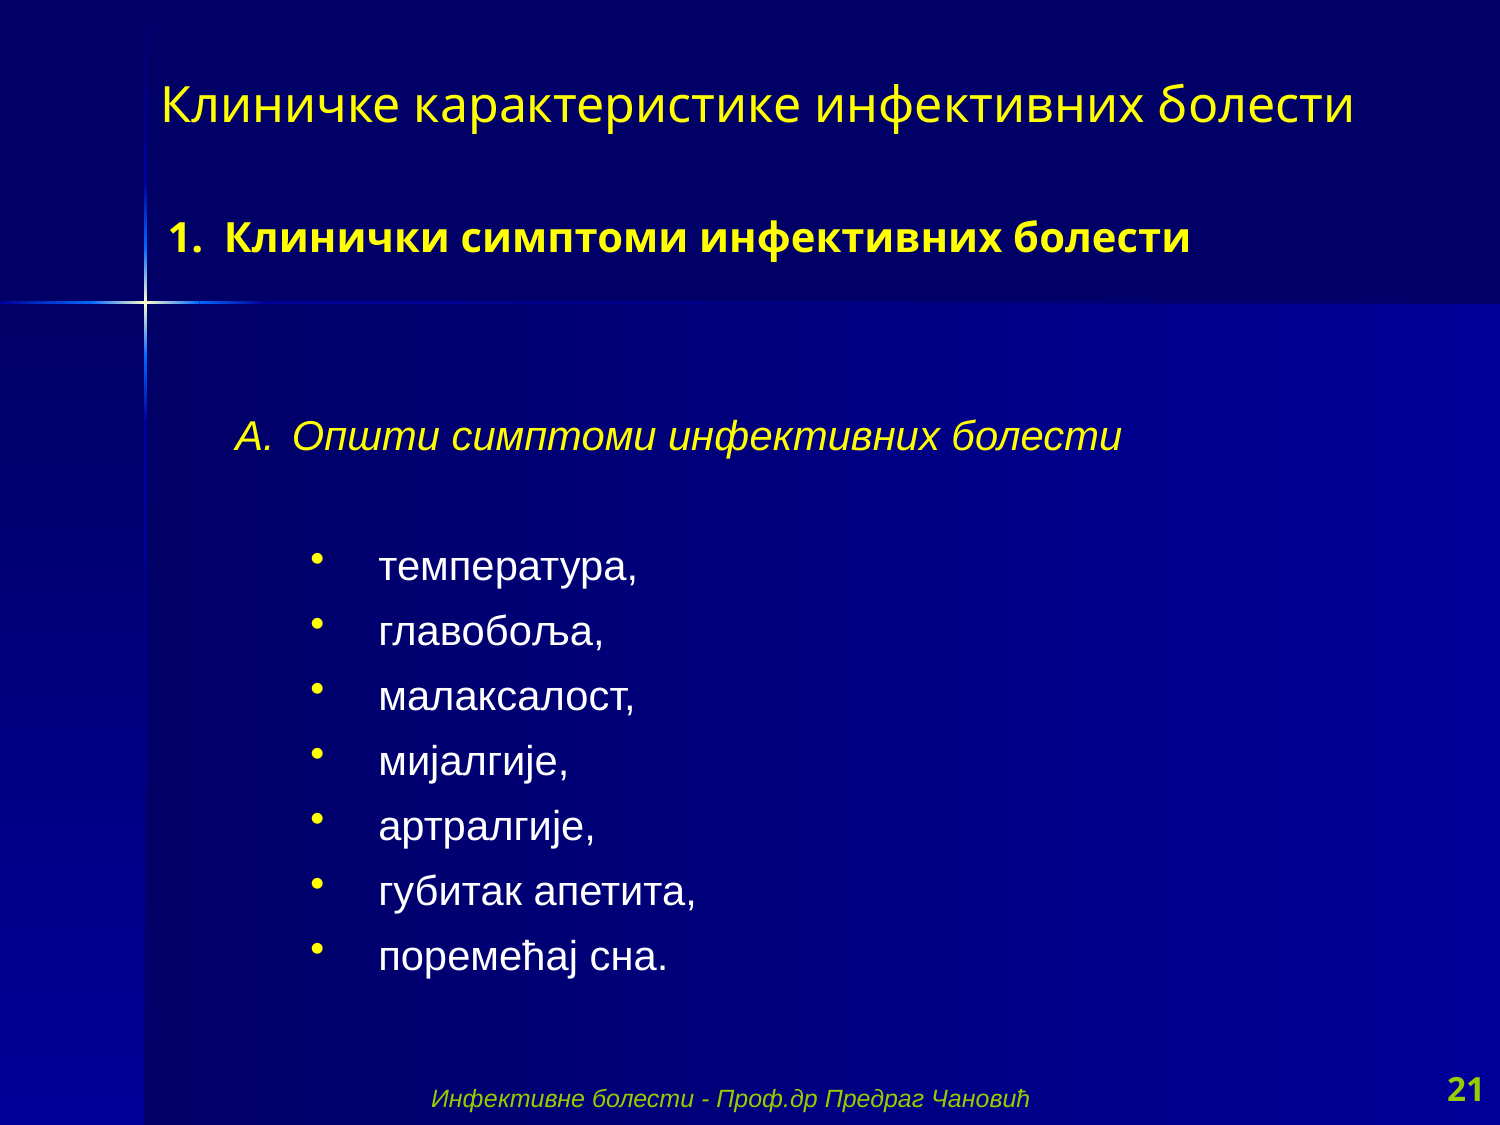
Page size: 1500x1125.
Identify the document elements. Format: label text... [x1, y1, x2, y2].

text_box Клинички симптоми инфективних болести [152, 203, 1207, 269]
text_box Општи симптоми инфективних болести температура, главобоља, малаксалост, мијалгије, артралгије, губитак апетита, поремећај сна. [220, 386, 1368, 987]
footer Инфективне болести - Проф.др Предраг Чановић [412, 1074, 1051, 1125]
text_box Клиничке карактеристике инфективних болести [145, 64, 1384, 140]
slide_number 21 [1354, 1059, 1500, 1125]
